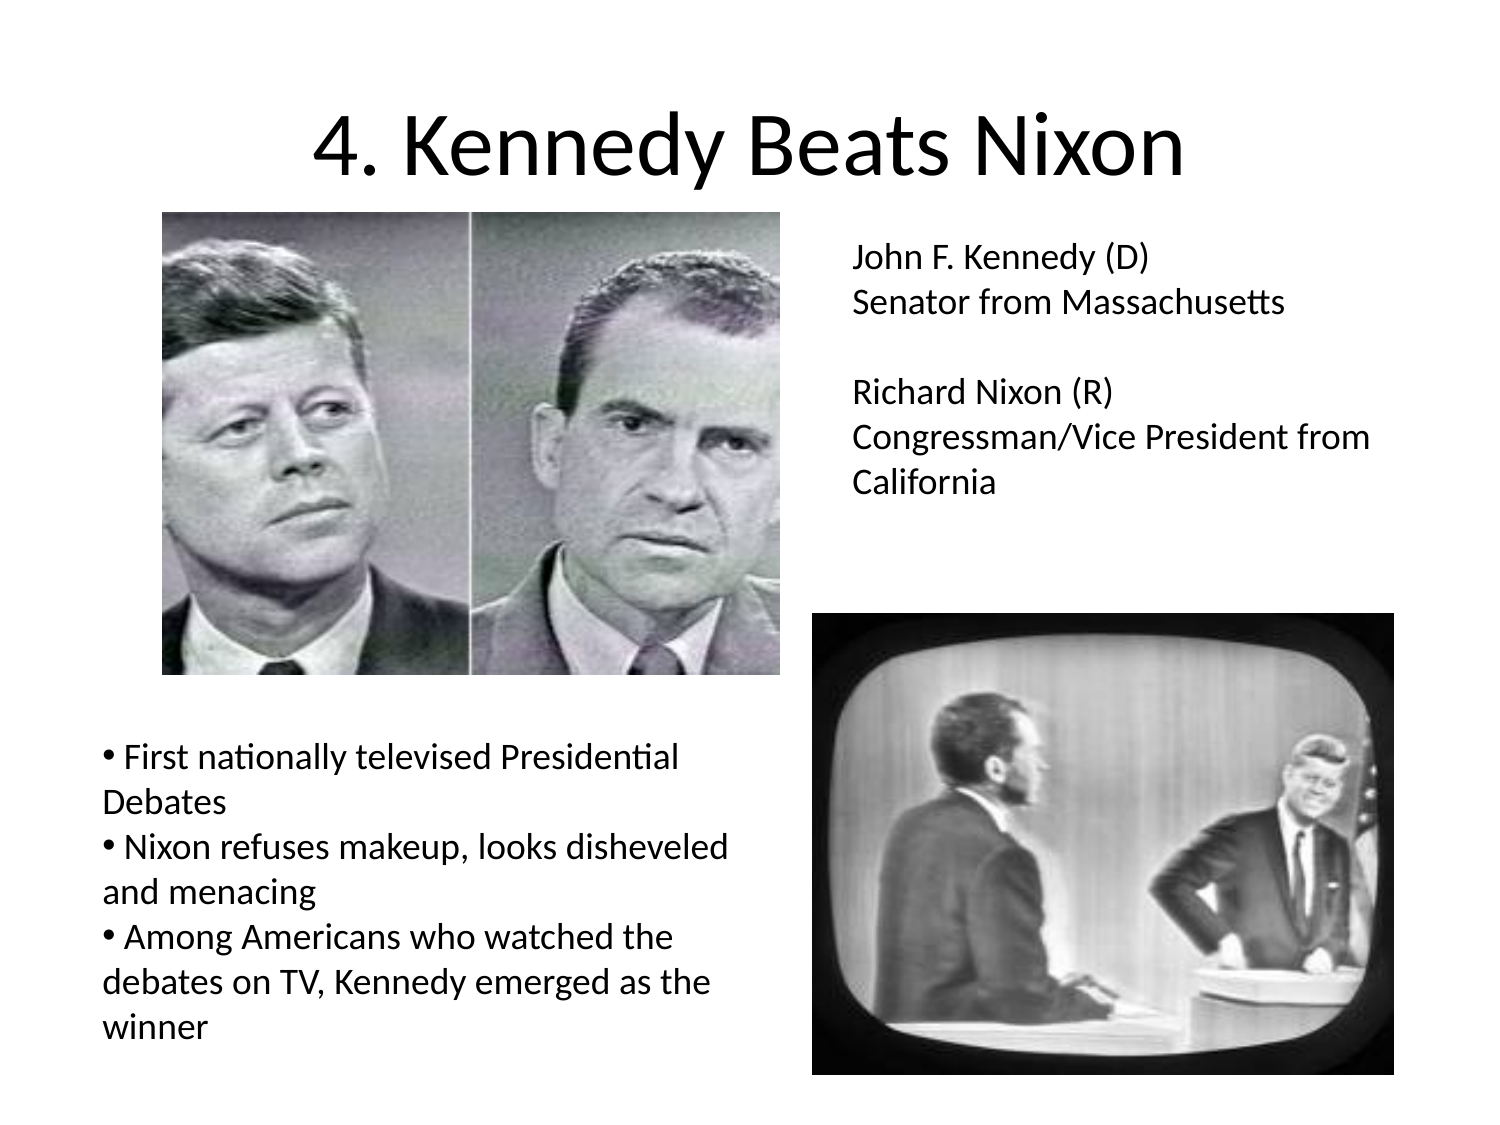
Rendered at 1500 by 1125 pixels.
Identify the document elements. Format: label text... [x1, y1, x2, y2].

text_box John F. Kennedy (D) Senator from Massachusetts Richard Nixon (R) Congressman/Vice President from California [837, 224, 1413, 510]
picture [812, 613, 1394, 1076]
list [162, 212, 781, 676]
text_box First nationally televised Presidential Debates Nixon refuses makeup, looks disheveled and menacing Among Americans who watched the debates on TV, Kennedy emerged as the winner [87, 724, 788, 1055]
title 4. Kennedy Beats Nixon [75, 45, 1425, 233]
